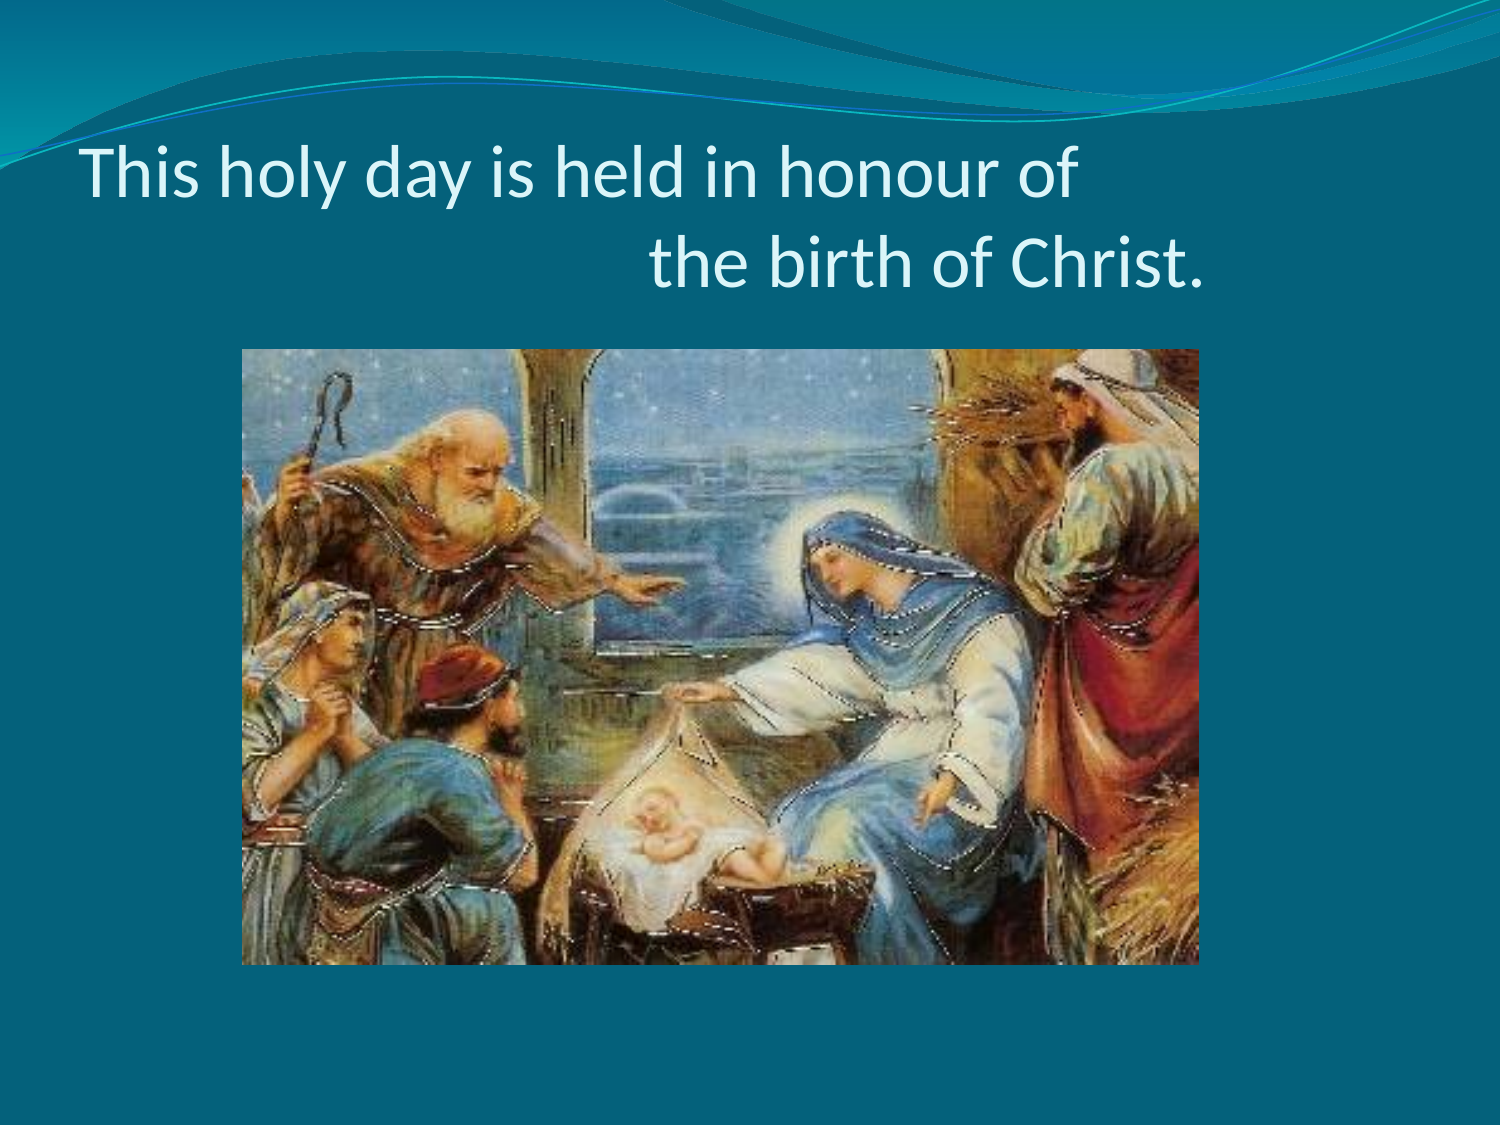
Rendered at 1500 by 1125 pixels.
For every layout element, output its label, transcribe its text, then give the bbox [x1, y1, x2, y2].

picture [243, 350, 1198, 964]
title This holy day is held in honour of the birth of Christ. [75, 115, 1425, 303]
